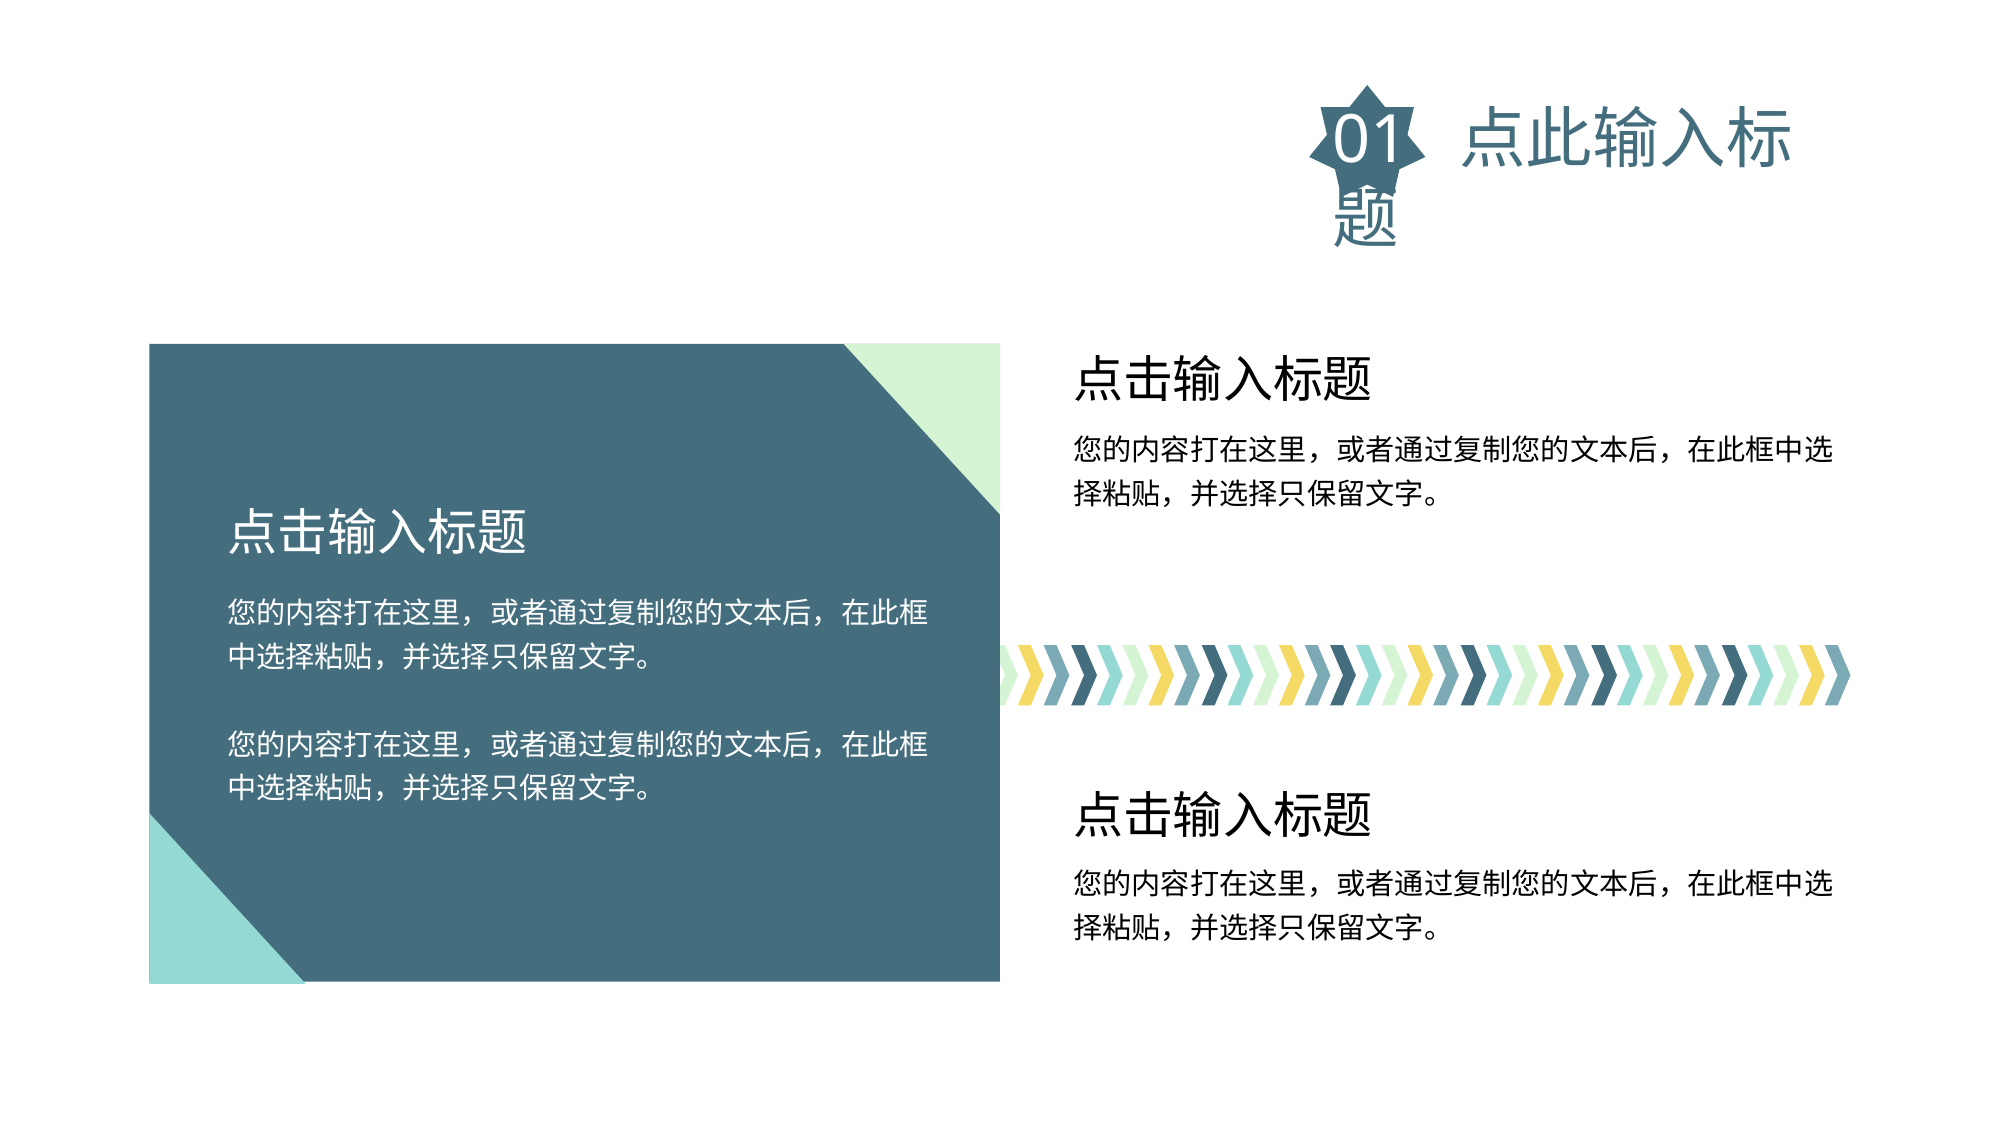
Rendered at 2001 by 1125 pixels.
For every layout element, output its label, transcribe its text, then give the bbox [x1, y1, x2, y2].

text_box [841, 343, 1002, 518]
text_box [810, 644, 1851, 706]
text_box 您的内容打在这里，或者通过复制您的文本后，在此框中选择粘贴，并选择只保留文字。 [1058, 849, 1870, 952]
text_box [148, 343, 1001, 983]
text_box 您的内容打在这里，或者通过复制您的文本后，在此框中选择粘贴，并选择只保留文字。 [1058, 415, 1870, 518]
text_box 点击输入标题 [212, 477, 543, 568]
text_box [1309, 84, 1870, 197]
text_box 点击输入标题 [1058, 325, 1389, 415]
text_box 您的内容打在这里，或者通过复制您的文本后，在此框中选择粘贴，并选择只保留文字。 您的内容打在这里，或者通过复制您的文本后，在此框中选择粘贴，并选择只保留文字。 [212, 578, 967, 856]
text_box 点击输入标题 [1058, 761, 1389, 849]
text_box [148, 810, 309, 985]
